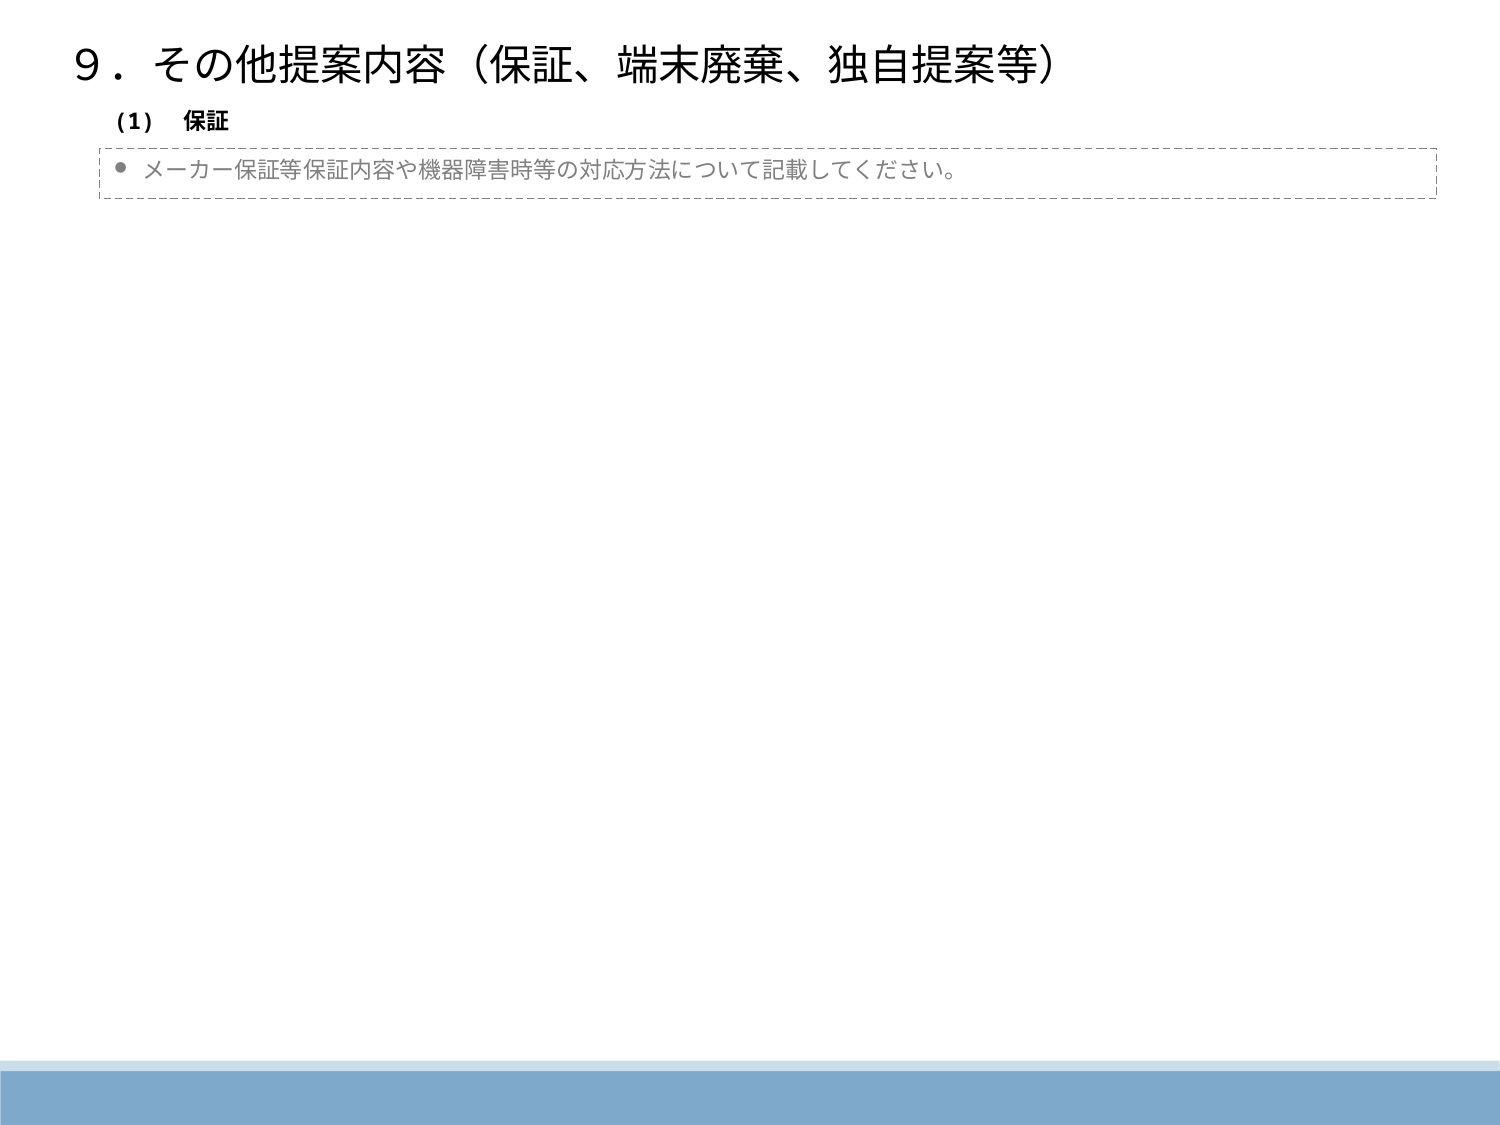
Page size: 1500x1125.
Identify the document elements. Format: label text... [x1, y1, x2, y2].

text_box ９．その他提案内容（保証、端末廃棄、独自提案等） [52, 30, 1380, 96]
text_box (1) 保証 [99, 99, 1437, 148]
text_box メーカー保証等保証内容や機器障害時等の対応方法について記載してください。 [99, 148, 1437, 199]
